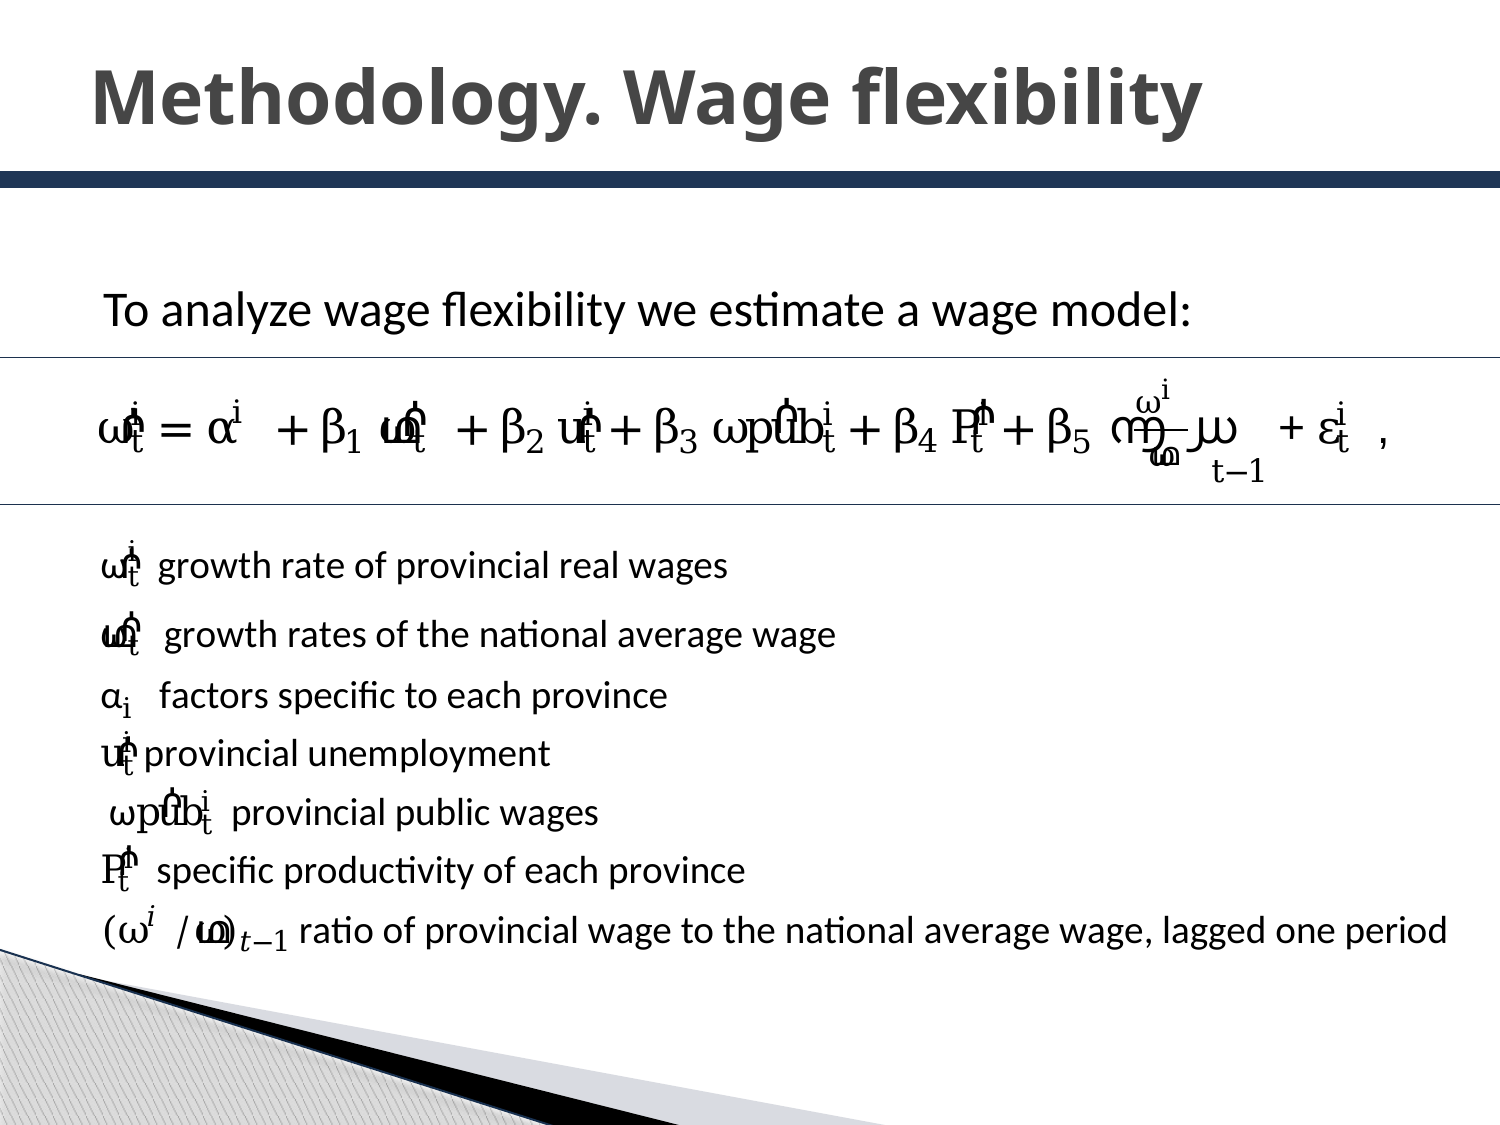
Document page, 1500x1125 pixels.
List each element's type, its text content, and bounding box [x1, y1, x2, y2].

picture [100, 535, 1500, 962]
list To analyze wage flexibility we estimate a wage model: [70, 269, 1465, 357]
title Methodology. Wage flexibility [74, 0, 1425, 171]
picture [0, 358, 1500, 504]
text_box [0, 171, 1500, 188]
list To analyze wage flexibility we estimate a wage model: [70, 517, 1465, 1012]
